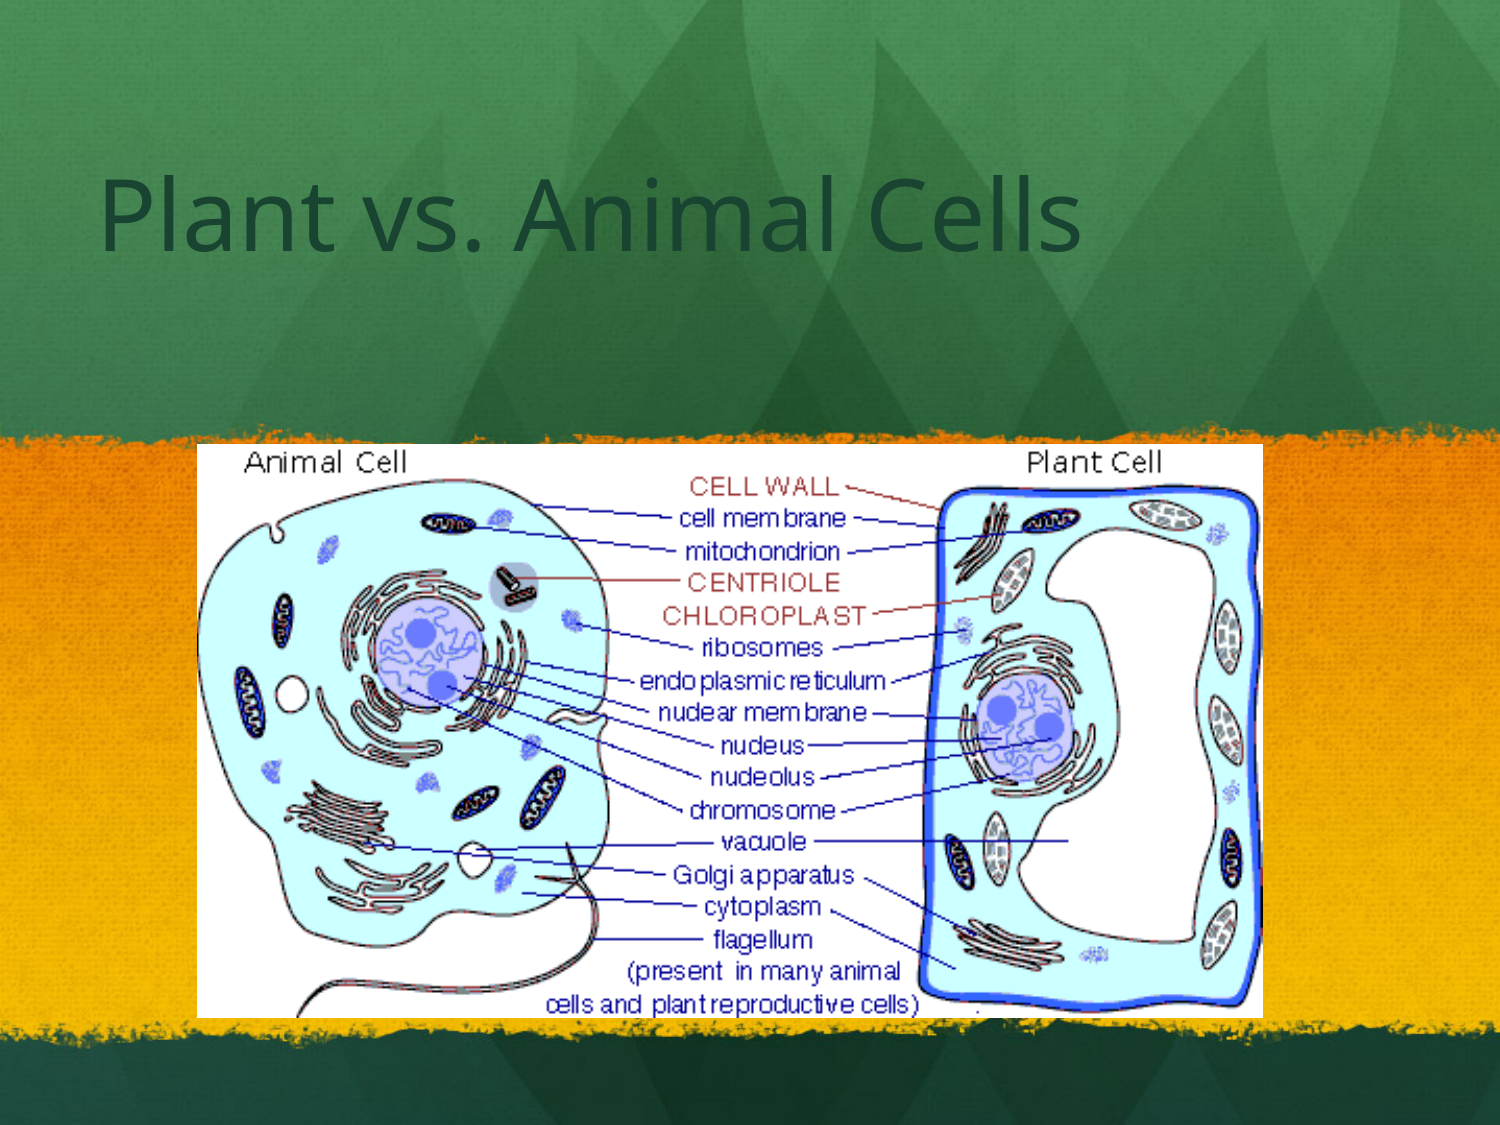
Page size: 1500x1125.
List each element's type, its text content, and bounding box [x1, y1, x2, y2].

picture [0, 0, 1500, 1125]
title Plant vs. Animal Cells [81, 37, 1263, 279]
